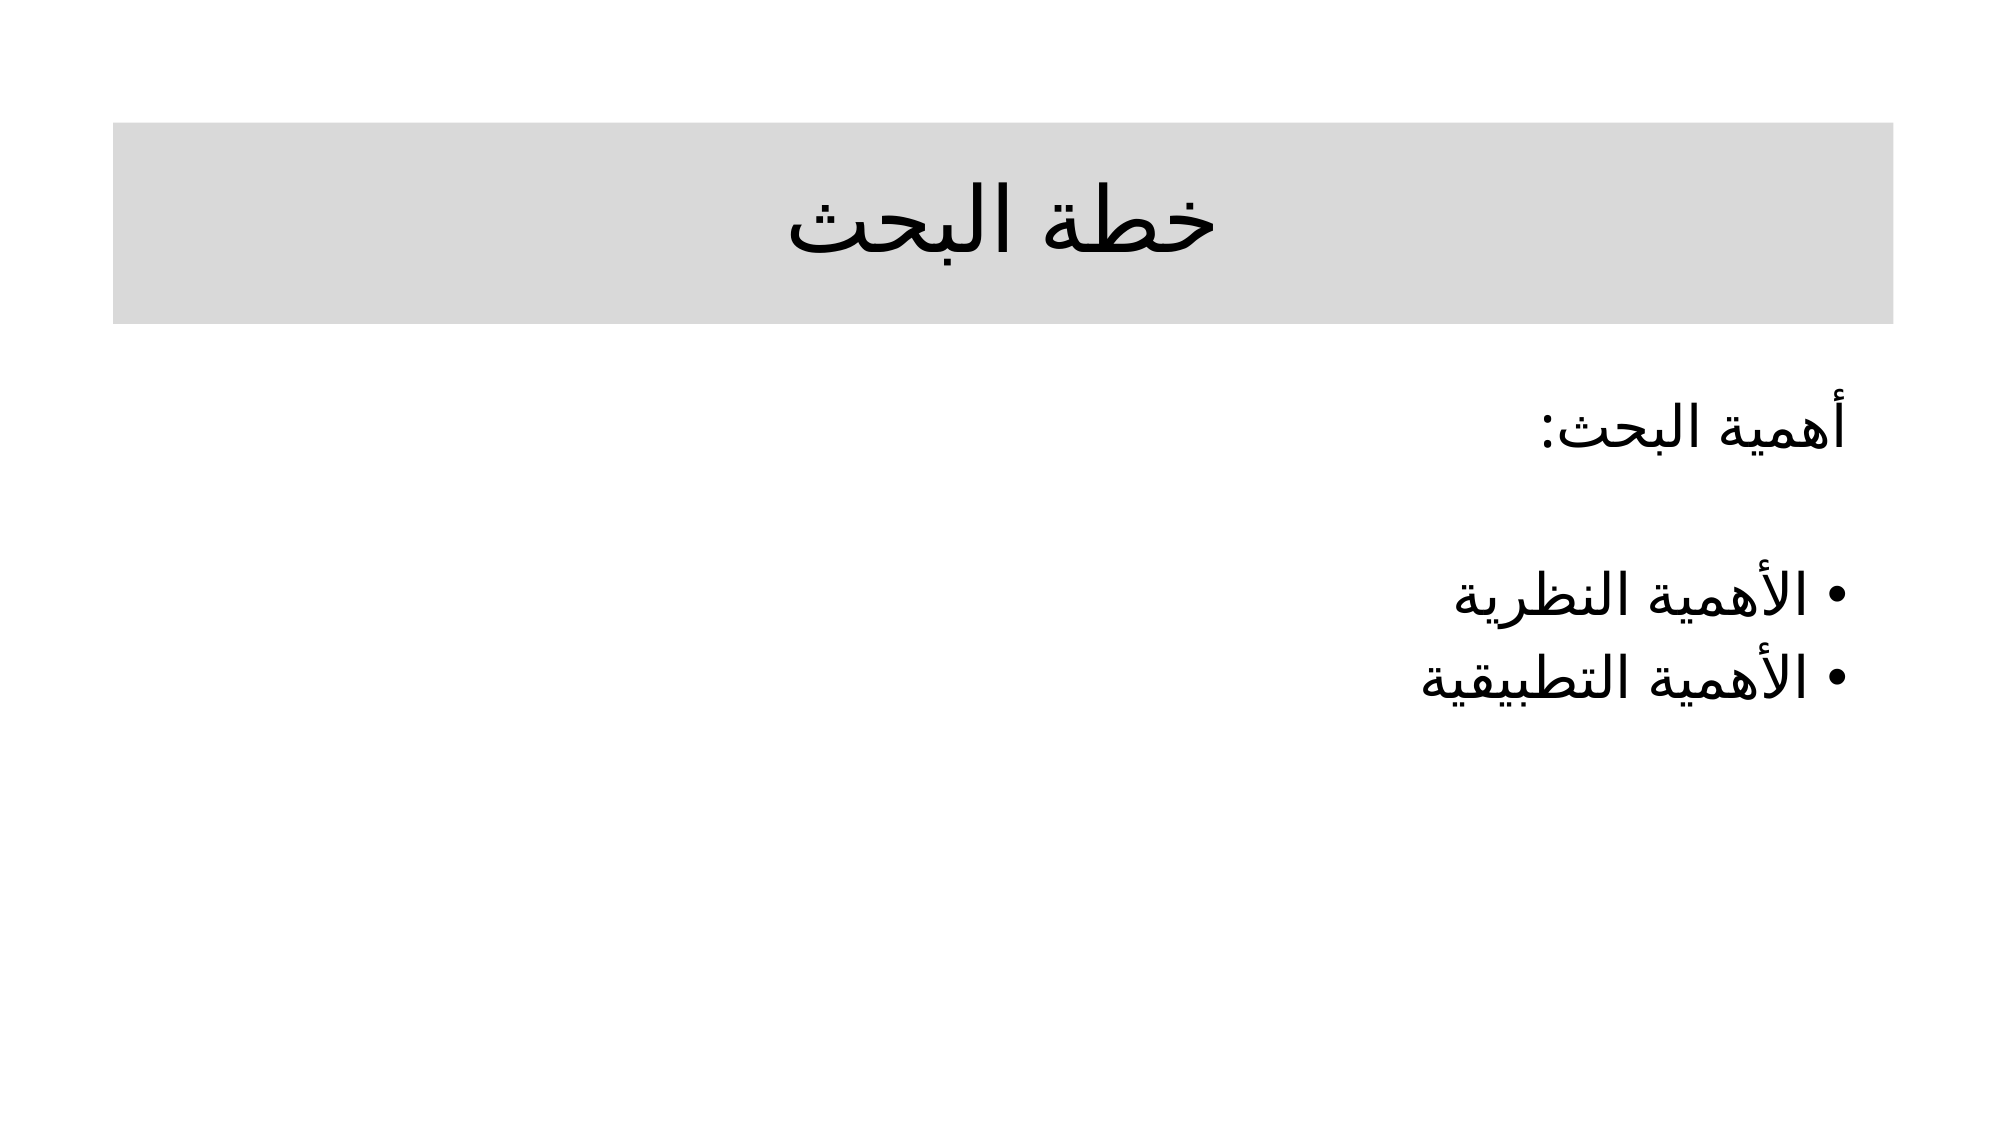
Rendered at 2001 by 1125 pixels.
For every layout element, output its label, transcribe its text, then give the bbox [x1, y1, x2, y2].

title خطة البحث [113, 122, 1894, 324]
list أهمية البحث: الأهمية النظرية الأهمية التطبيقية [137, 299, 1863, 1014]
